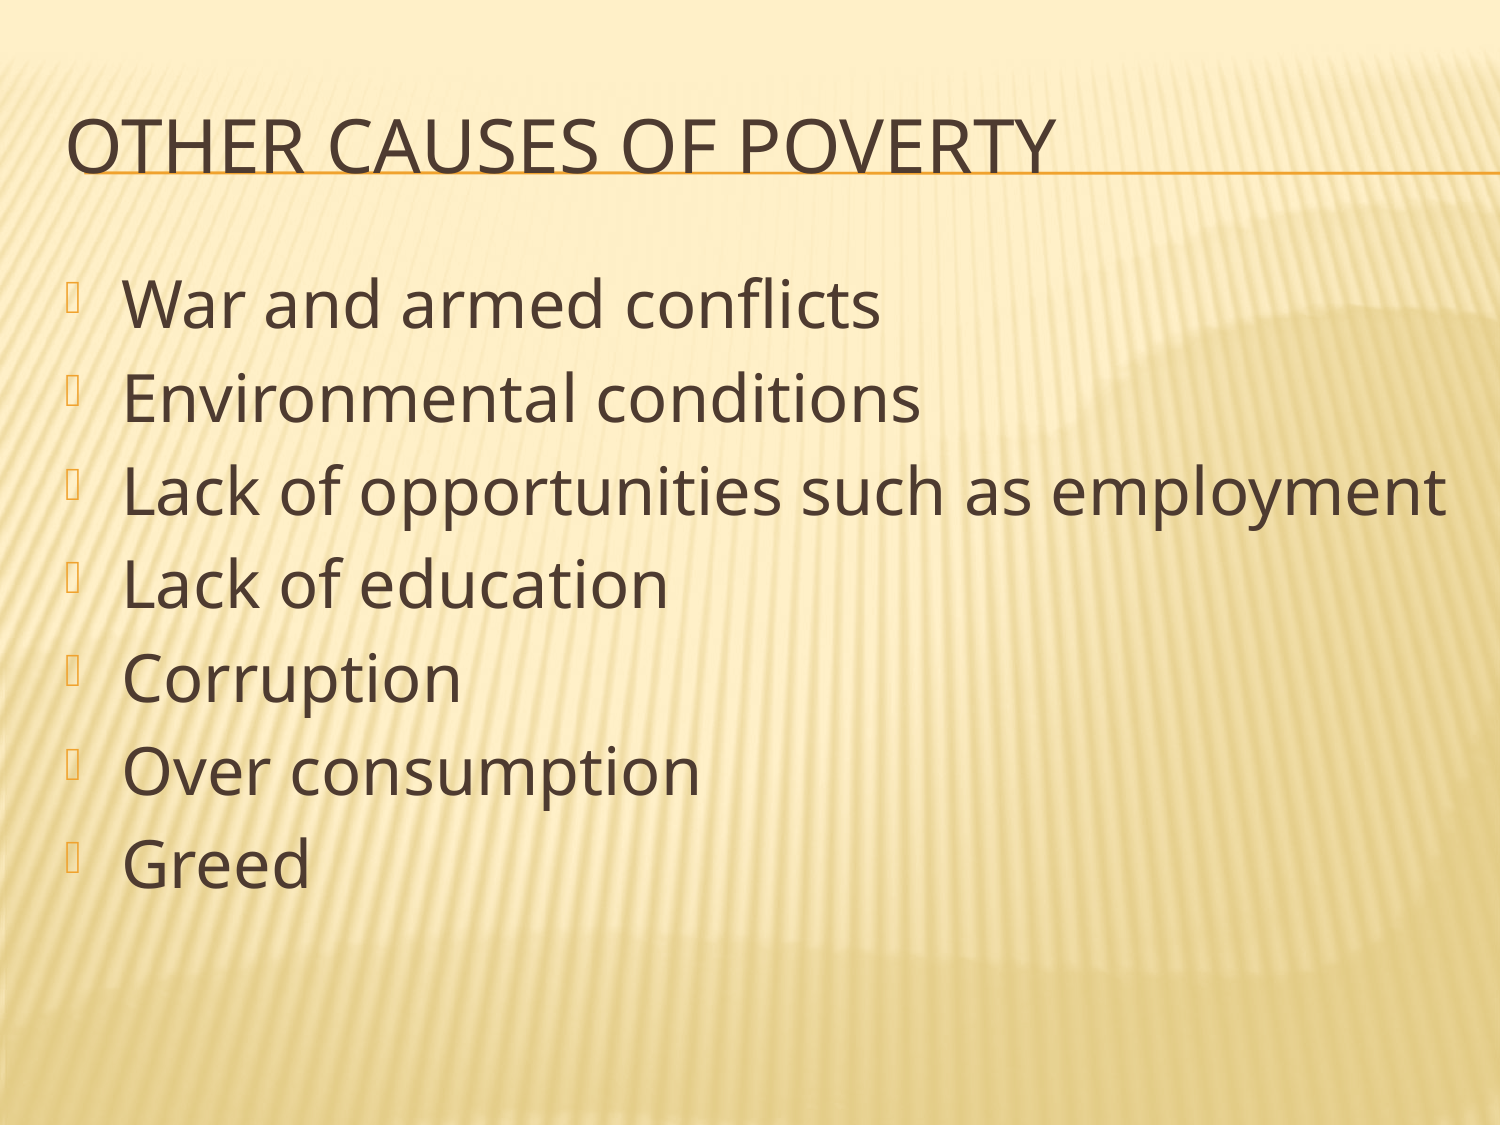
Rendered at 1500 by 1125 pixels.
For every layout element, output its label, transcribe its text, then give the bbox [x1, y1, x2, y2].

list War and armed conflicts Environmental conditions Lack of opportunities such as employment Lack of education Corruption Over consumption Greed [50, 254, 1475, 998]
title Other causes of poverty [50, 75, 1475, 213]
